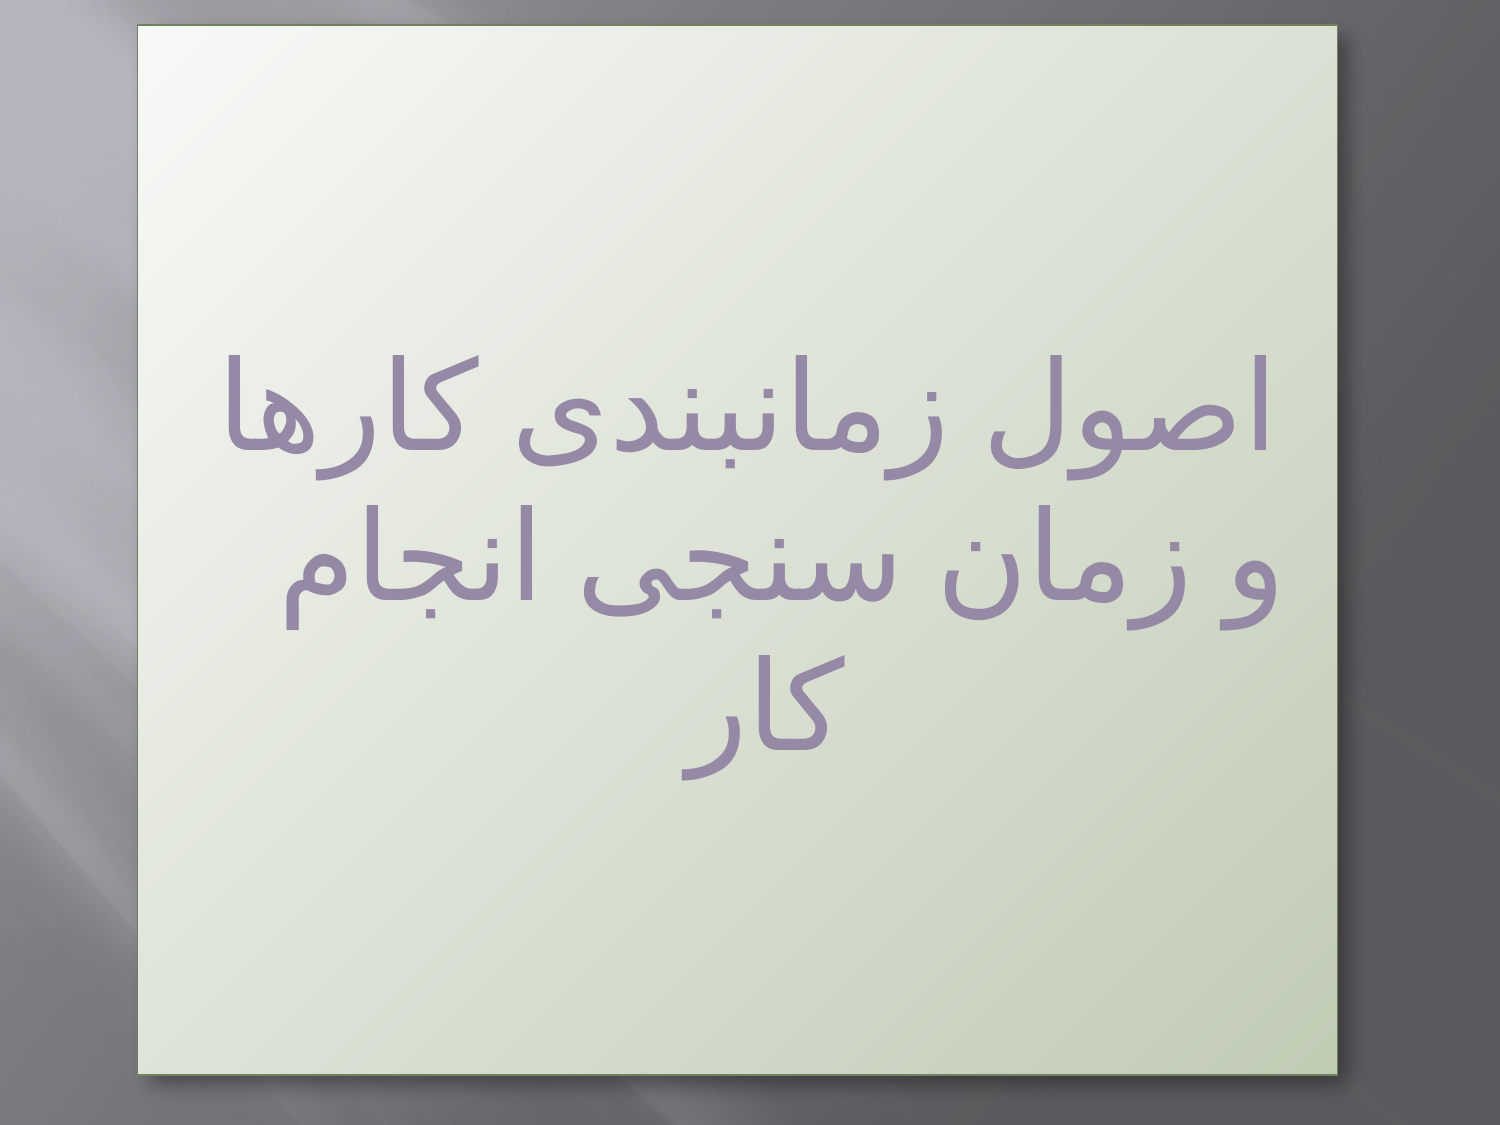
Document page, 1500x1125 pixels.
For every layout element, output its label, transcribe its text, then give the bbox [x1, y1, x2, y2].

footer [512, 1052, 988, 1113]
list اصول زمانبندی کارها و زمان سنجی انجام کار [137, 24, 1338, 1076]
